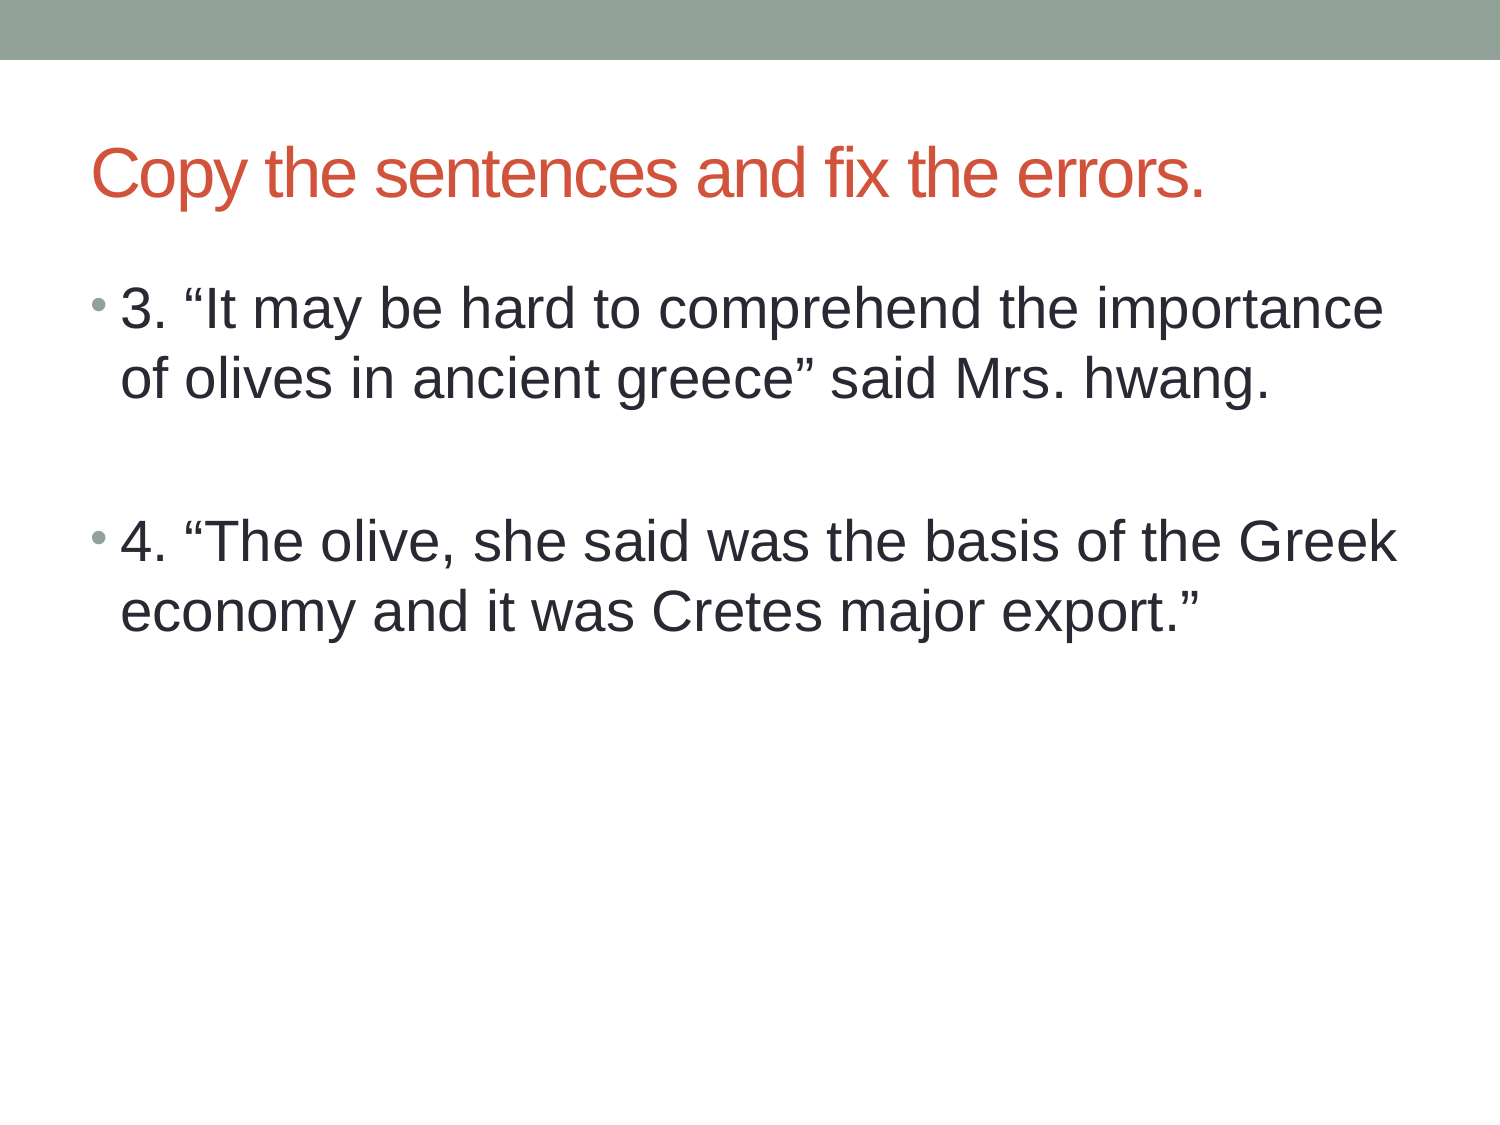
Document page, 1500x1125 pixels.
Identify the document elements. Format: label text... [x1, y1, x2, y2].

list 3. “It may be hard to comprehend the importance of olives in ancient greece” said Mrs. hwang. 4. “The olive, she said was the basis of the Greek economy and it was Cretes major export.” [75, 262, 1425, 1063]
title Copy the sentences and fix the errors. [75, 87, 1425, 250]
